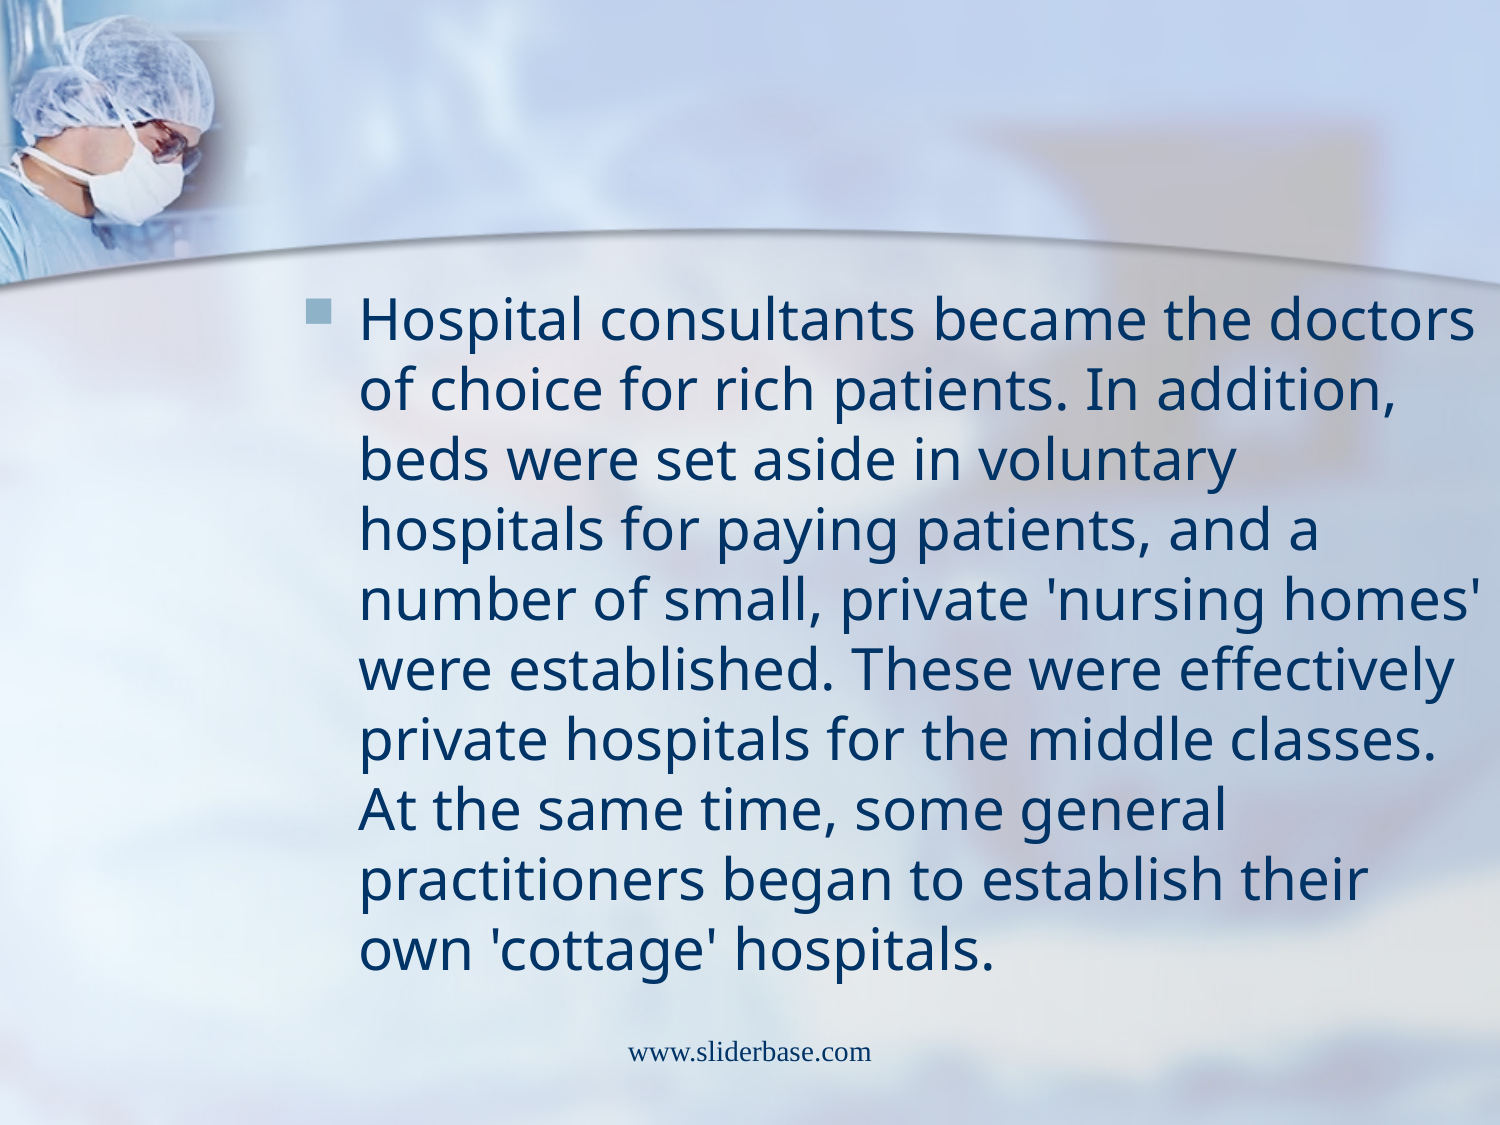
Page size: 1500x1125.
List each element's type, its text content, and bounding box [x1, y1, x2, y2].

picture [0, 0, 1500, 1125]
footer www.sliderbase.com [512, 1024, 988, 1103]
list Hospital consultants became the doctors of choice for rich patients. In addition, beds were set aside in voluntary hospitals for paying patients, and a number of small, private 'nursing homes' were established. These were effectively private hospitals for the middle classes. At the same time, some general practitioners began to establish their own 'cottage' hospitals. [287, 275, 1500, 1050]
